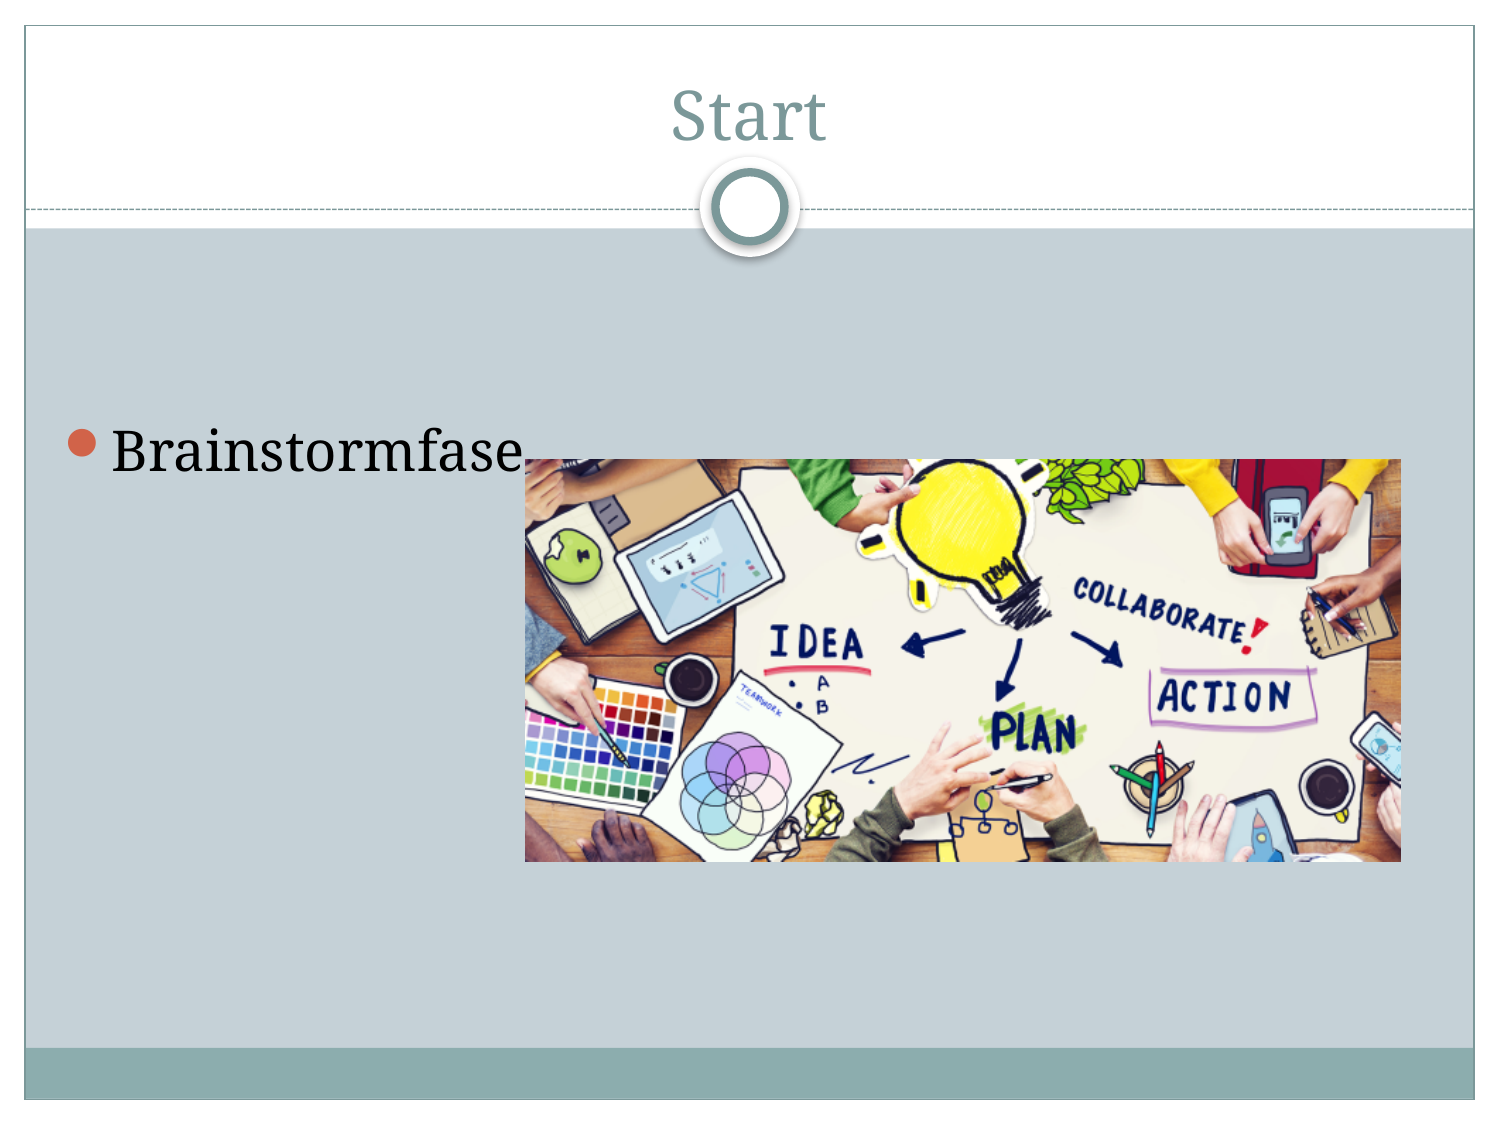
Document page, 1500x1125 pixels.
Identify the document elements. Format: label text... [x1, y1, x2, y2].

title Start [49, 37, 1450, 162]
list Brainstormfase [49, 250, 1445, 1001]
picture [524, 458, 1402, 862]
